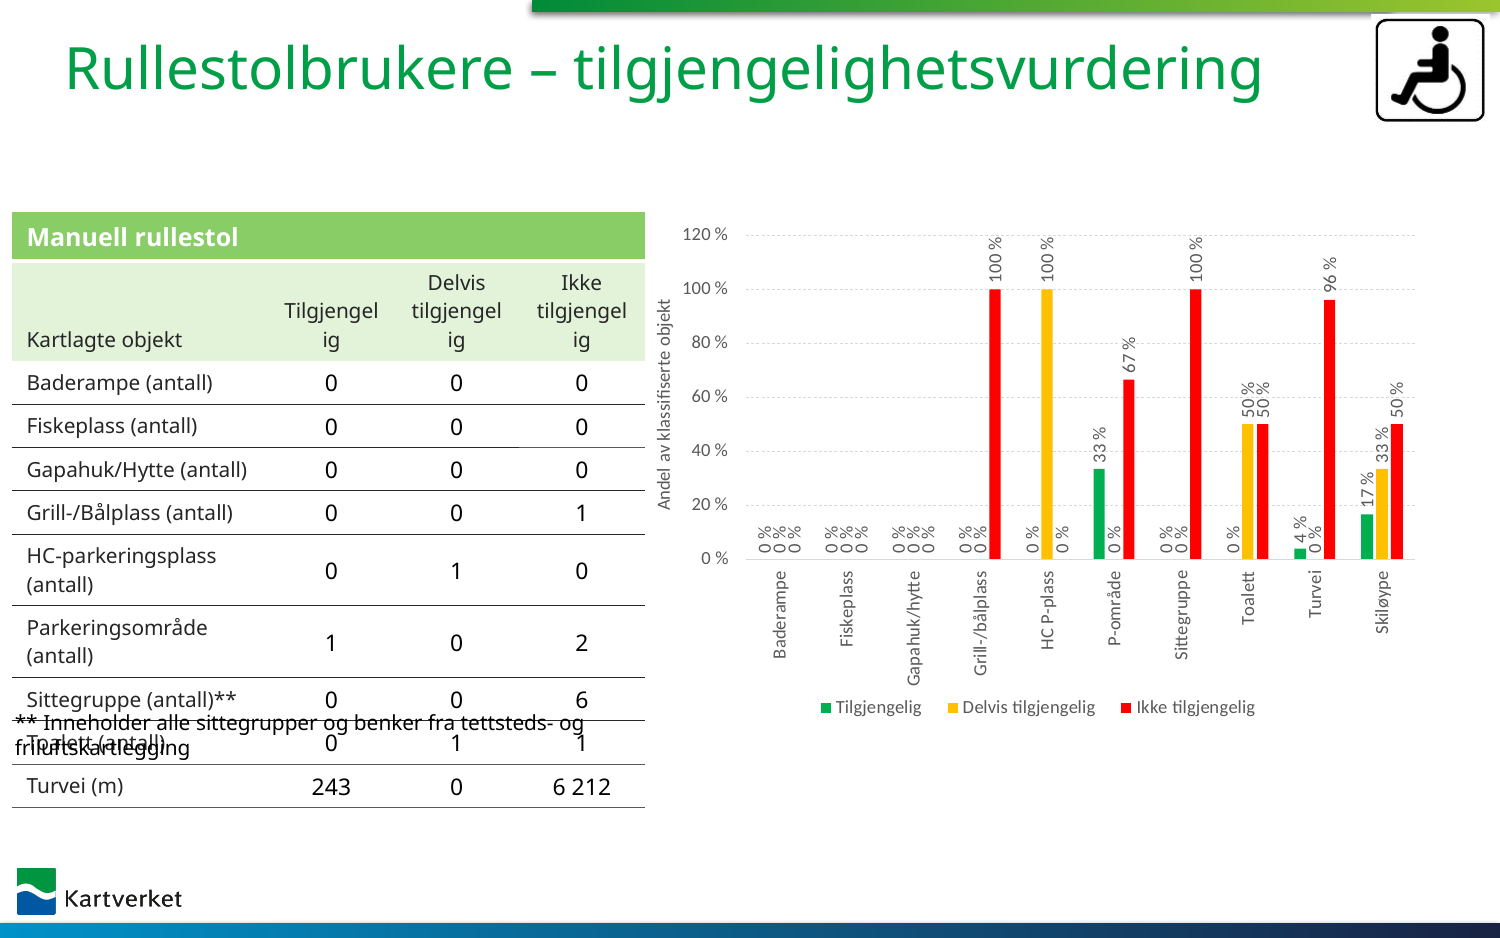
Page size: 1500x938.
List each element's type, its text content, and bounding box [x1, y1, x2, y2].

picture [643, 218, 1426, 728]
table_cell 0 [394, 491, 519, 534]
table_cell 243 [269, 768, 394, 807]
table_cell 0 [269, 361, 394, 404]
table_cell 6 212 [519, 768, 645, 807]
table_cell 0 [394, 768, 519, 807]
table_cell Kartlagte objekt [12, 263, 269, 361]
table_cell 0 [519, 361, 638, 404]
table_cell 0 [394, 405, 519, 447]
table_cell 0 [519, 448, 638, 490]
table_cell Grill-/Bålplass (antall) [12, 491, 269, 534]
table_cell Baderampe (antall) [12, 361, 269, 404]
text_box ** Inneholder alle sittegrupper og benker fra tettsteds- og friluftskartlegging [0, 702, 745, 768]
table_cell 0 [394, 606, 519, 677]
table_cell 0 [269, 678, 394, 702]
picture [1371, 13, 1491, 127]
table_cell 2 [519, 606, 638, 677]
table_cell Ikke tilgjengelig [519, 263, 638, 361]
table_cell Delvis tilgjengelig [394, 263, 519, 361]
text_box Rullestolbrukere – tilgjengelighetsvurdering [49, 12, 1372, 109]
table_header Manuell rullestol [12, 212, 645, 259]
table_cell Parkeringsområde (antall) [12, 606, 269, 677]
table_cell Fiskeplass (antall) [12, 405, 269, 447]
table_cell 6 [519, 678, 638, 702]
table_cell 0 [269, 405, 394, 447]
table_cell 0 [394, 361, 519, 404]
table_cell 0 [519, 405, 638, 447]
table_cell 1 [269, 606, 394, 677]
table_cell 1 [519, 491, 638, 534]
table_cell HC-parkeringsplass (antall) [12, 535, 269, 605]
table_cell 1 [394, 535, 519, 605]
table_cell Tilgjengelig [269, 263, 394, 361]
table_cell 0 [394, 678, 519, 702]
table_cell 0 [394, 448, 519, 490]
table_cell 0 [519, 535, 638, 605]
table_cell 0 [269, 535, 394, 605]
table_cell Sittegruppe (antall)** [12, 678, 269, 702]
table_cell 0 [269, 491, 394, 534]
table_cell 0 [269, 448, 394, 490]
table_cell Gapahuk/Hytte (antall) [12, 448, 269, 490]
table_cell Turvei (m) [12, 768, 269, 807]
